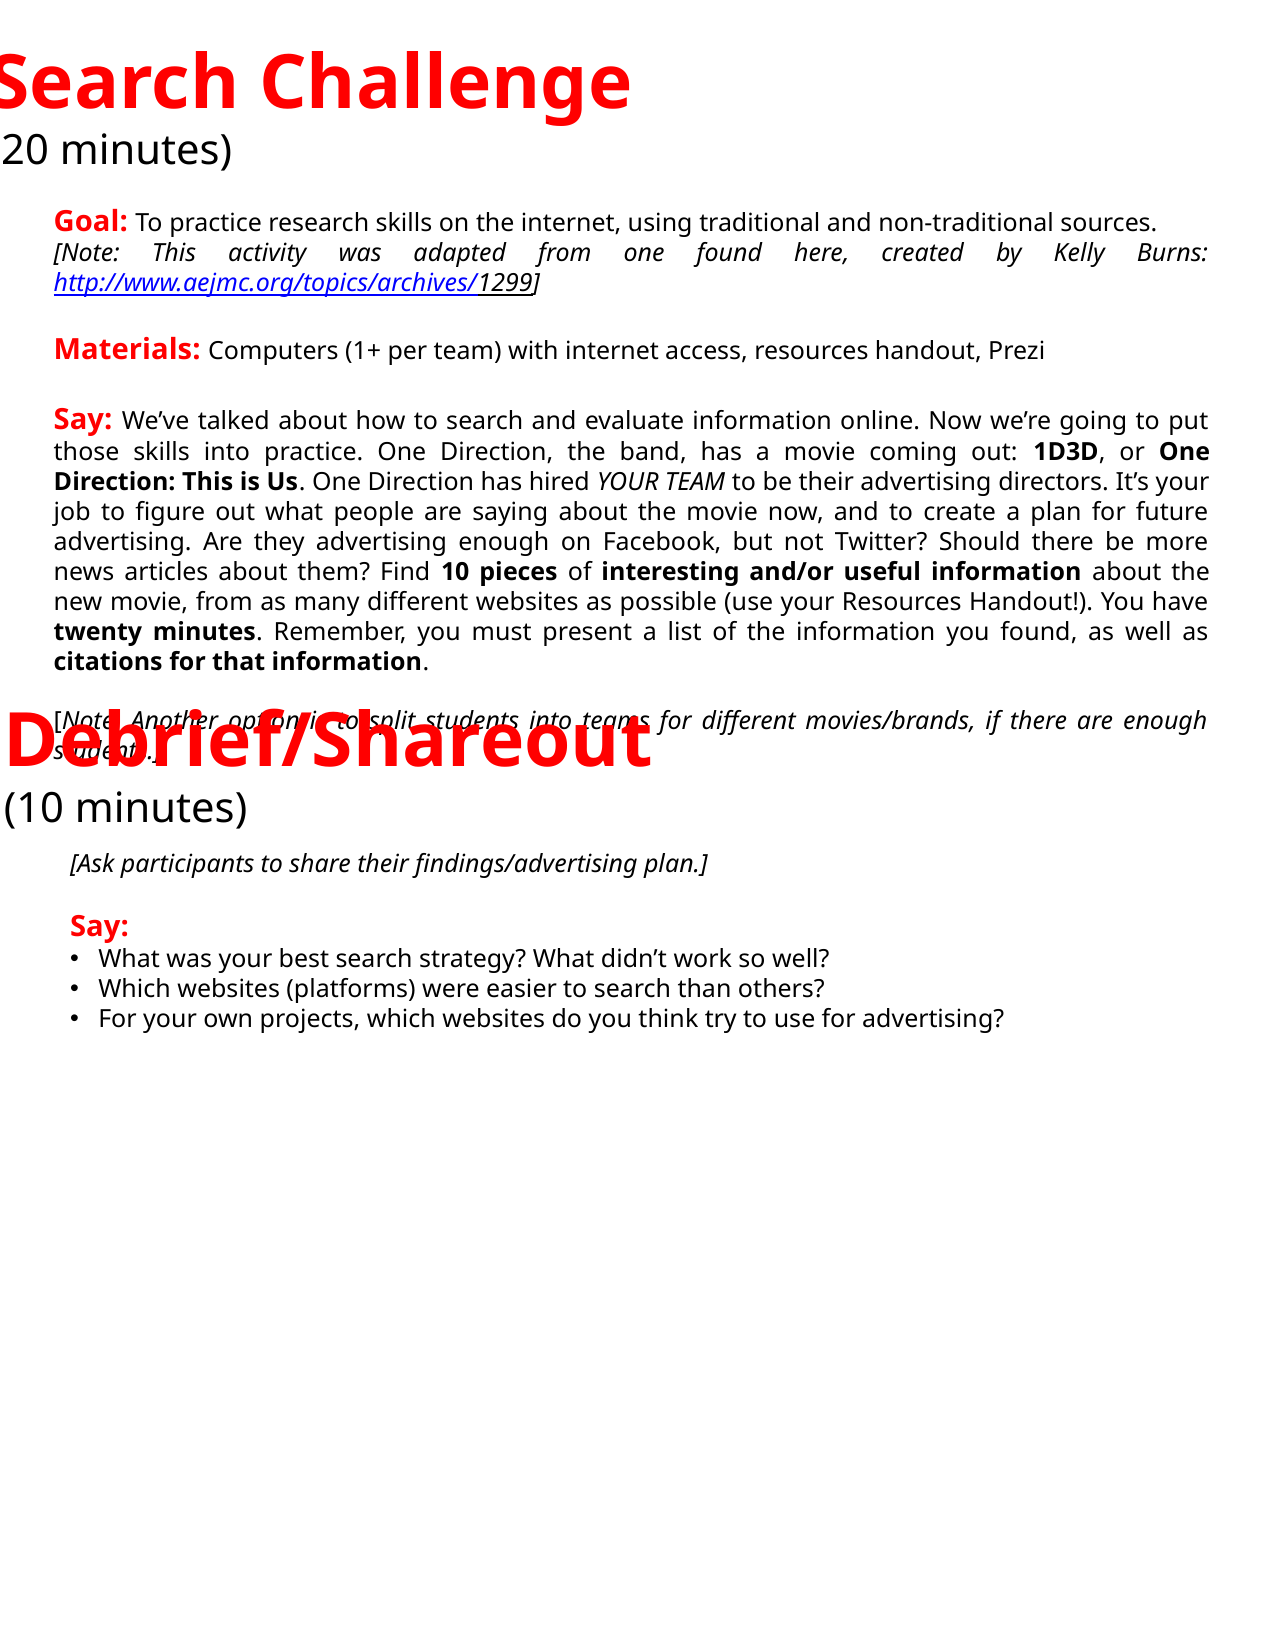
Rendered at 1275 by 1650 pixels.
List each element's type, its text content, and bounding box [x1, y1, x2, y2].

text_box Debrief/Shareout (10 minutes) [0, 683, 668, 839]
text_box [Ask participants to share their findings/advertising plan.] Say: What was your best search strategy? What didn’t work so well? Which websites (platforms) were easier to search than others? For your own projects, which websites do you think try to use for advertising? [55, 840, 1238, 1040]
text_box Search Challenge (20 minutes) [0, 25, 648, 181]
text_box Goal: To practice research skills on the internet, using traditional and non-traditional sources. [Note: This activity was adapted from one found here, created by Kelly Burns: http://www.aejmc.org/topics/archives/1299] Materials: Computers (1+ per team) with internet access, resources handout, Prezi Say: We’ve talked about how to search and evaluate information online. Now we’re going to put those skills into practice. One Direction, the band, has a movie coming out: 1D3D, or One Direction: This is Us. One Direction has hired YOUR TEAM to be their advertising directors. It’s your job to figure out what people are saying about the movie now, and to create a plan for future advertising. Are they advertising enough on Facebook, but not Twitter? Should there be more news articles about them? Find 10 pieces of interesting and/or useful information about the new movie, from as many different websites as possible (use your Resources Handout!). You have twenty minutes. Remember, you must present a list of the information you found, as well as citations for that information. [Note: Another option is to split students into teams for different movies/brands, if there are enough students.] [38, 194, 1225, 833]
